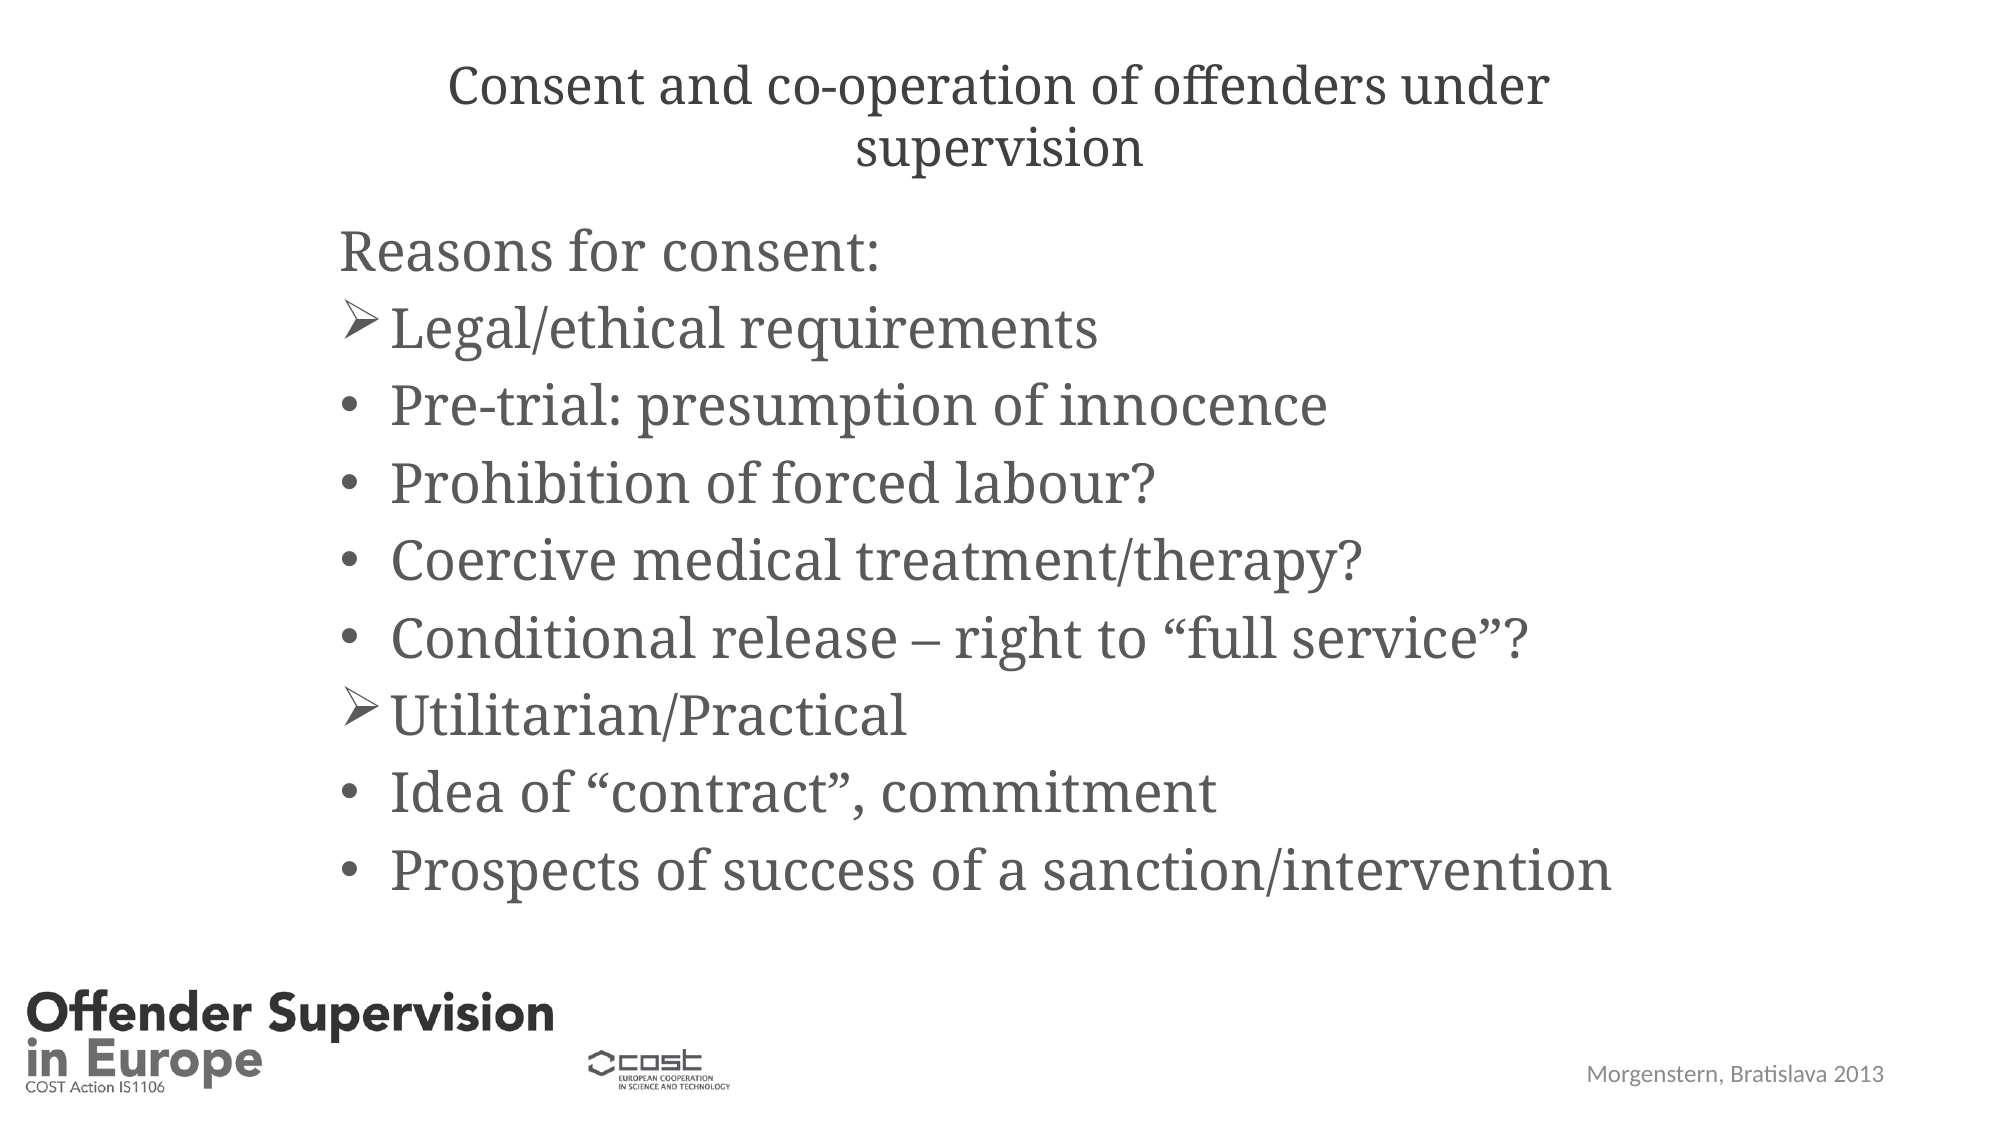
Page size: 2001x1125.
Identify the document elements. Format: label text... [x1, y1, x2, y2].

picture [23, 975, 735, 1104]
title Consent and co-operation of offenders under supervision [324, 45, 1675, 185]
list Reasons for consent: Legal/ethical requirements Pre-trial: presumption of innocence Prohibition of forced labour? Coercive medical treatment/therapy? Conditional release – right to “full service”? Utilitarian/Practical Idea of “contract”, commitment Prospects of success of a sanction/intervention [324, 208, 1675, 965]
slide_number Morgenstern, Bratislava 2013 [1433, 1042, 1900, 1103]
text_box [629, 546, 711, 607]
